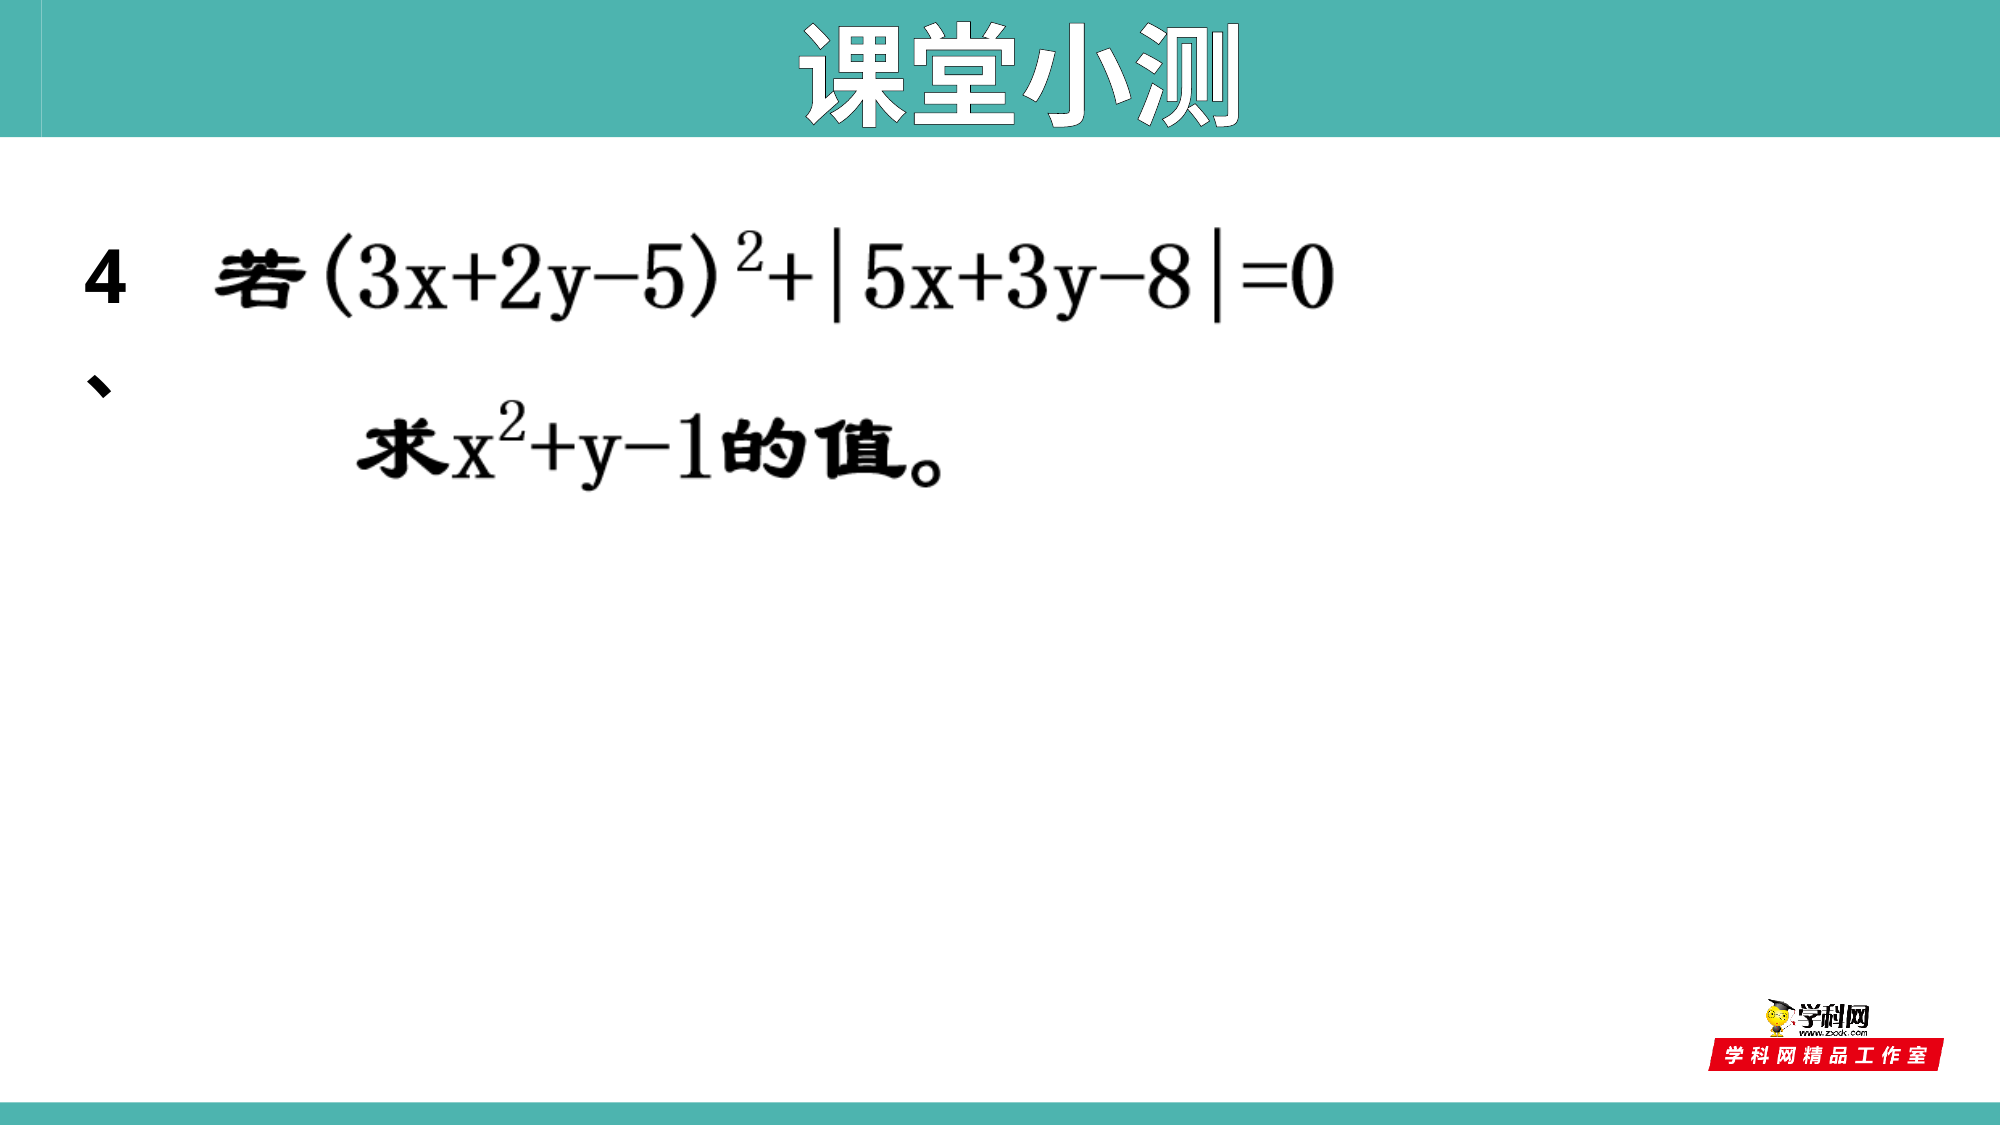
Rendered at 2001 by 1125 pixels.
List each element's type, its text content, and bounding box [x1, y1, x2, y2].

picture [1708, 1038, 1944, 1071]
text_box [0, 0, 2000, 138]
picture [1766, 999, 1869, 1037]
text_box 4、 [69, 221, 183, 417]
text_box [0, 1100, 2000, 1125]
picture [188, 184, 1550, 521]
